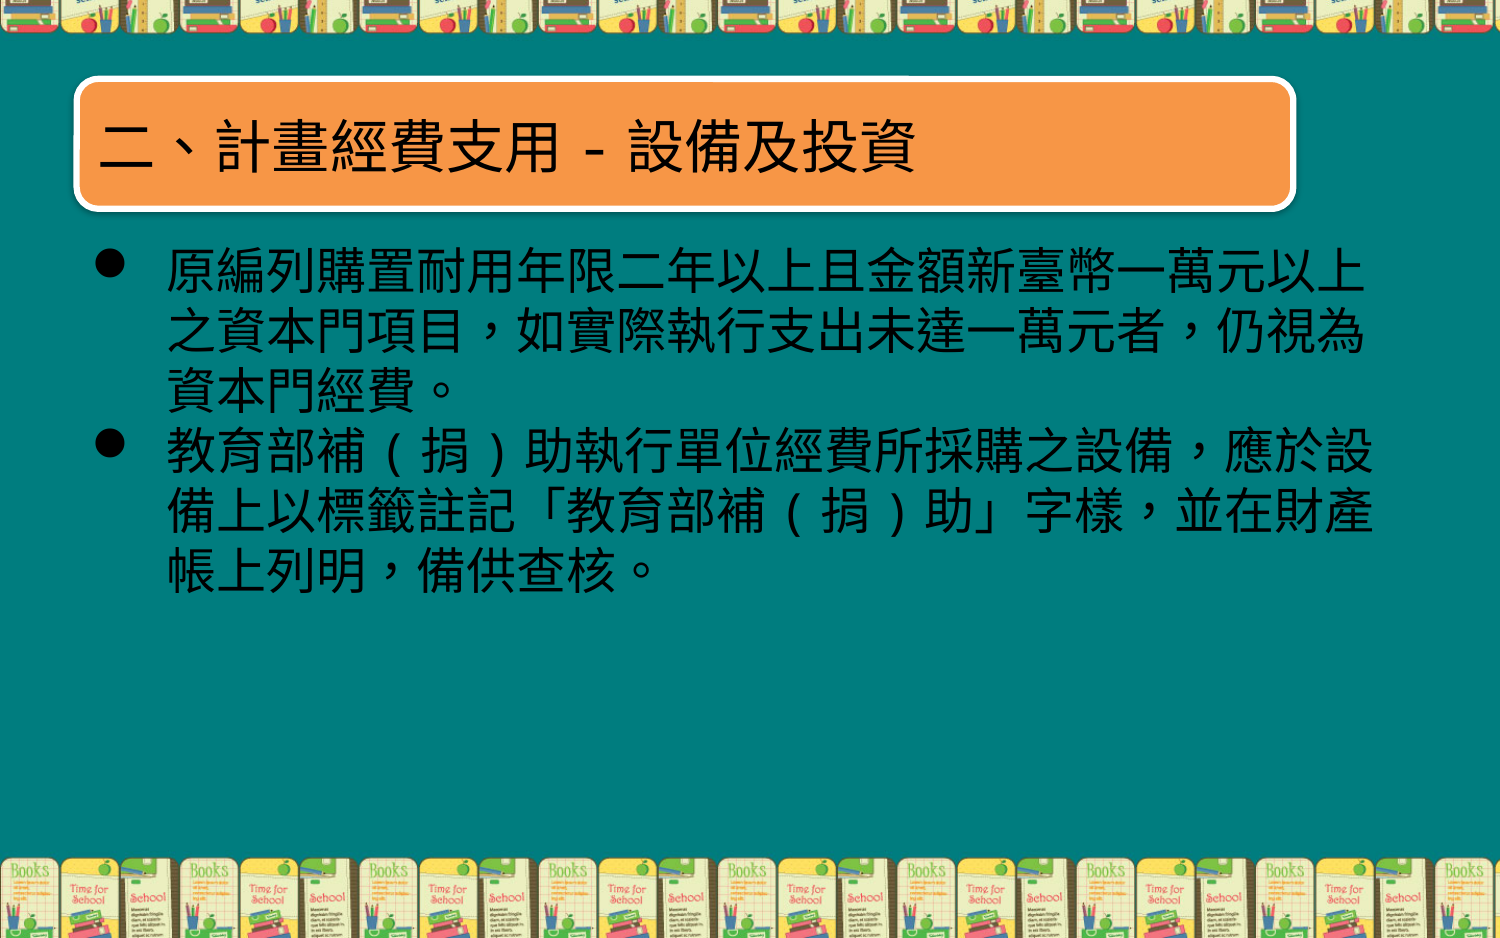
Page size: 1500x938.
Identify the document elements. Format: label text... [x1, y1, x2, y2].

text_box 原編列購置耐用年限二年以上且金額新臺幣一萬元以上之資本門項目，如實際執行支出未達一萬元者，仍視為資本門經費。 教育部補(捐)助執行單位經費所採購之設備，應於設備上以標籤註記「教育部補(捐)助」字樣，並在財產帳上列明，備供查核。 [76, 232, 1412, 848]
text_box [73, 75, 1297, 212]
picture [0, 0, 1500, 938]
text_box 二、計畫經費支用-設備及投資 [82, 102, 1087, 188]
